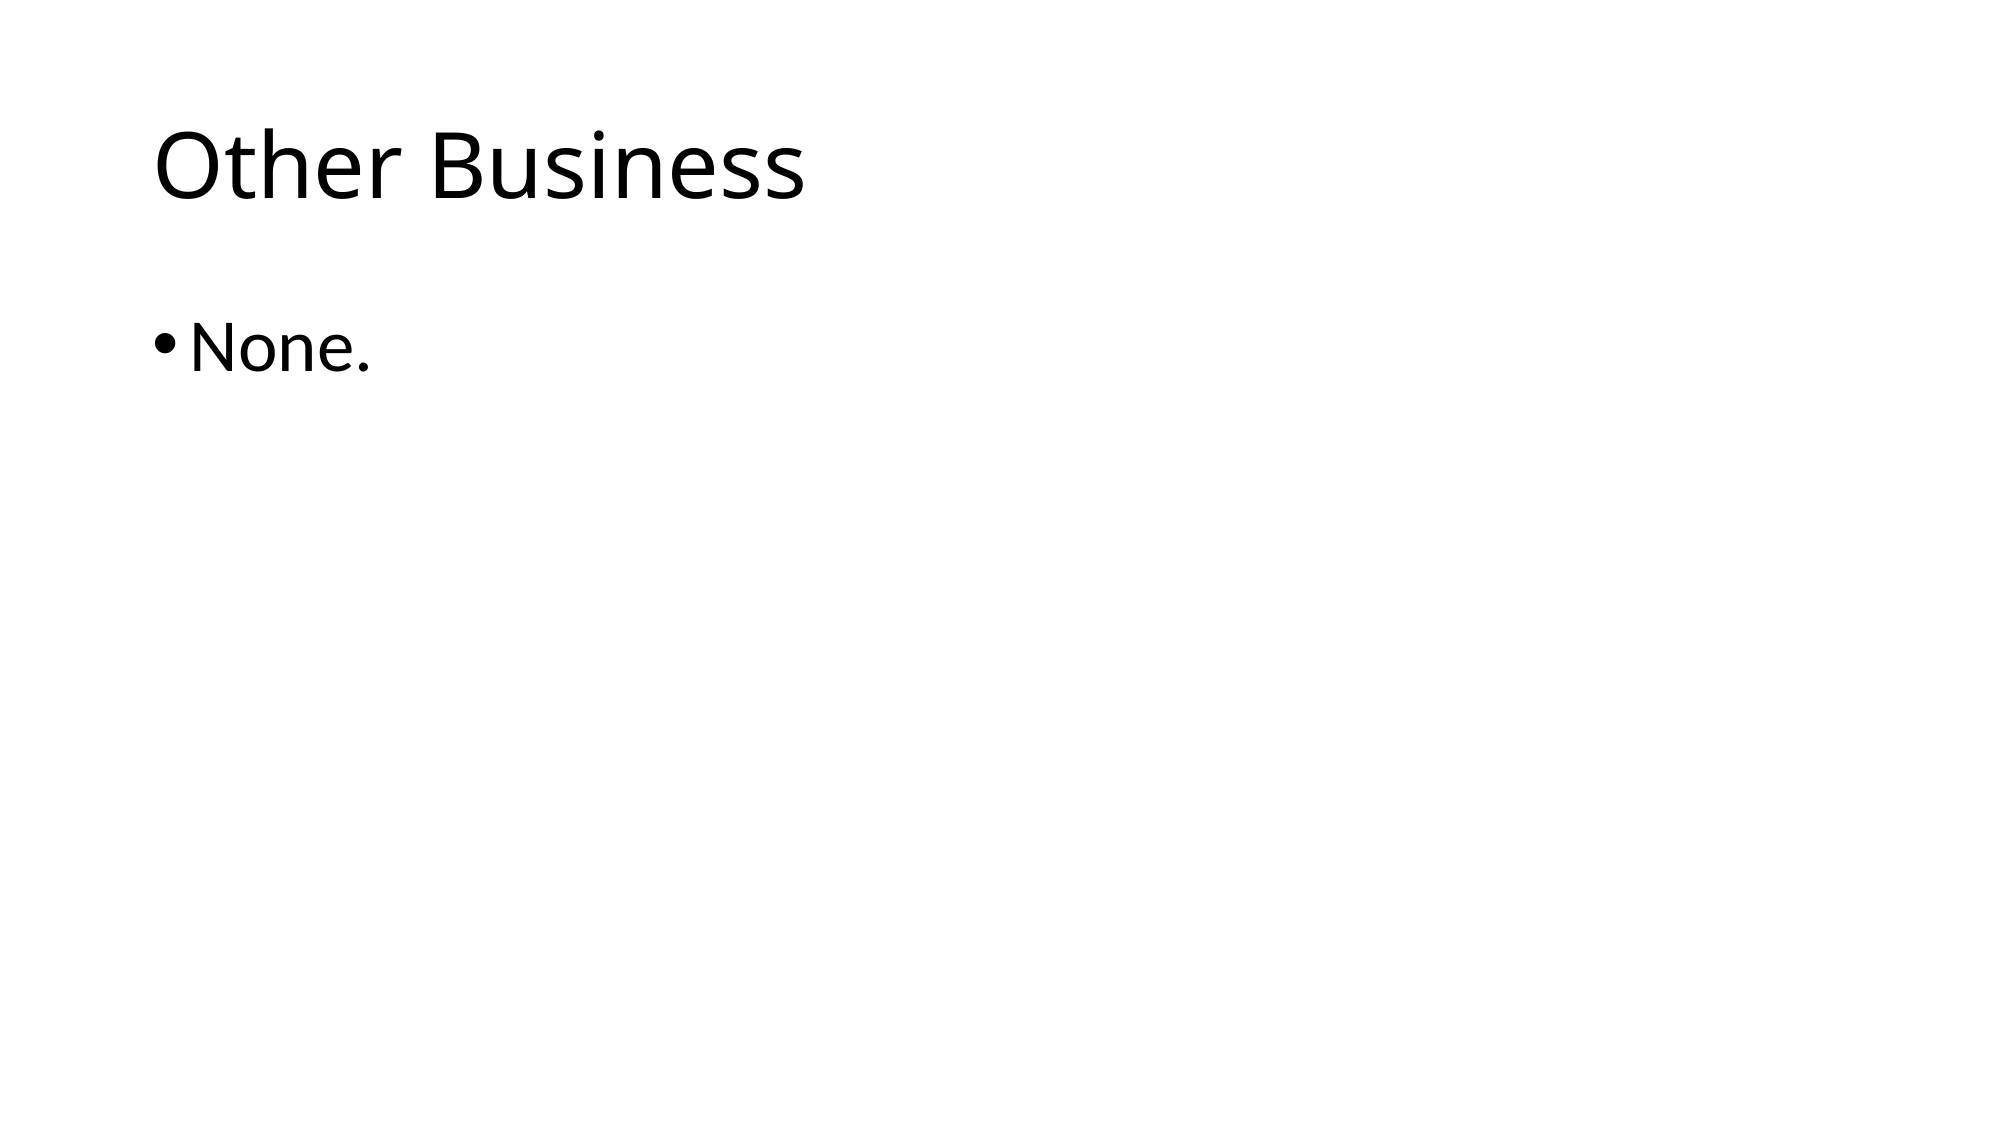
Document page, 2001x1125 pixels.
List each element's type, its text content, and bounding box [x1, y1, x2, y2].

title Other Business [137, 59, 1863, 278]
list None. [137, 299, 1863, 1014]
